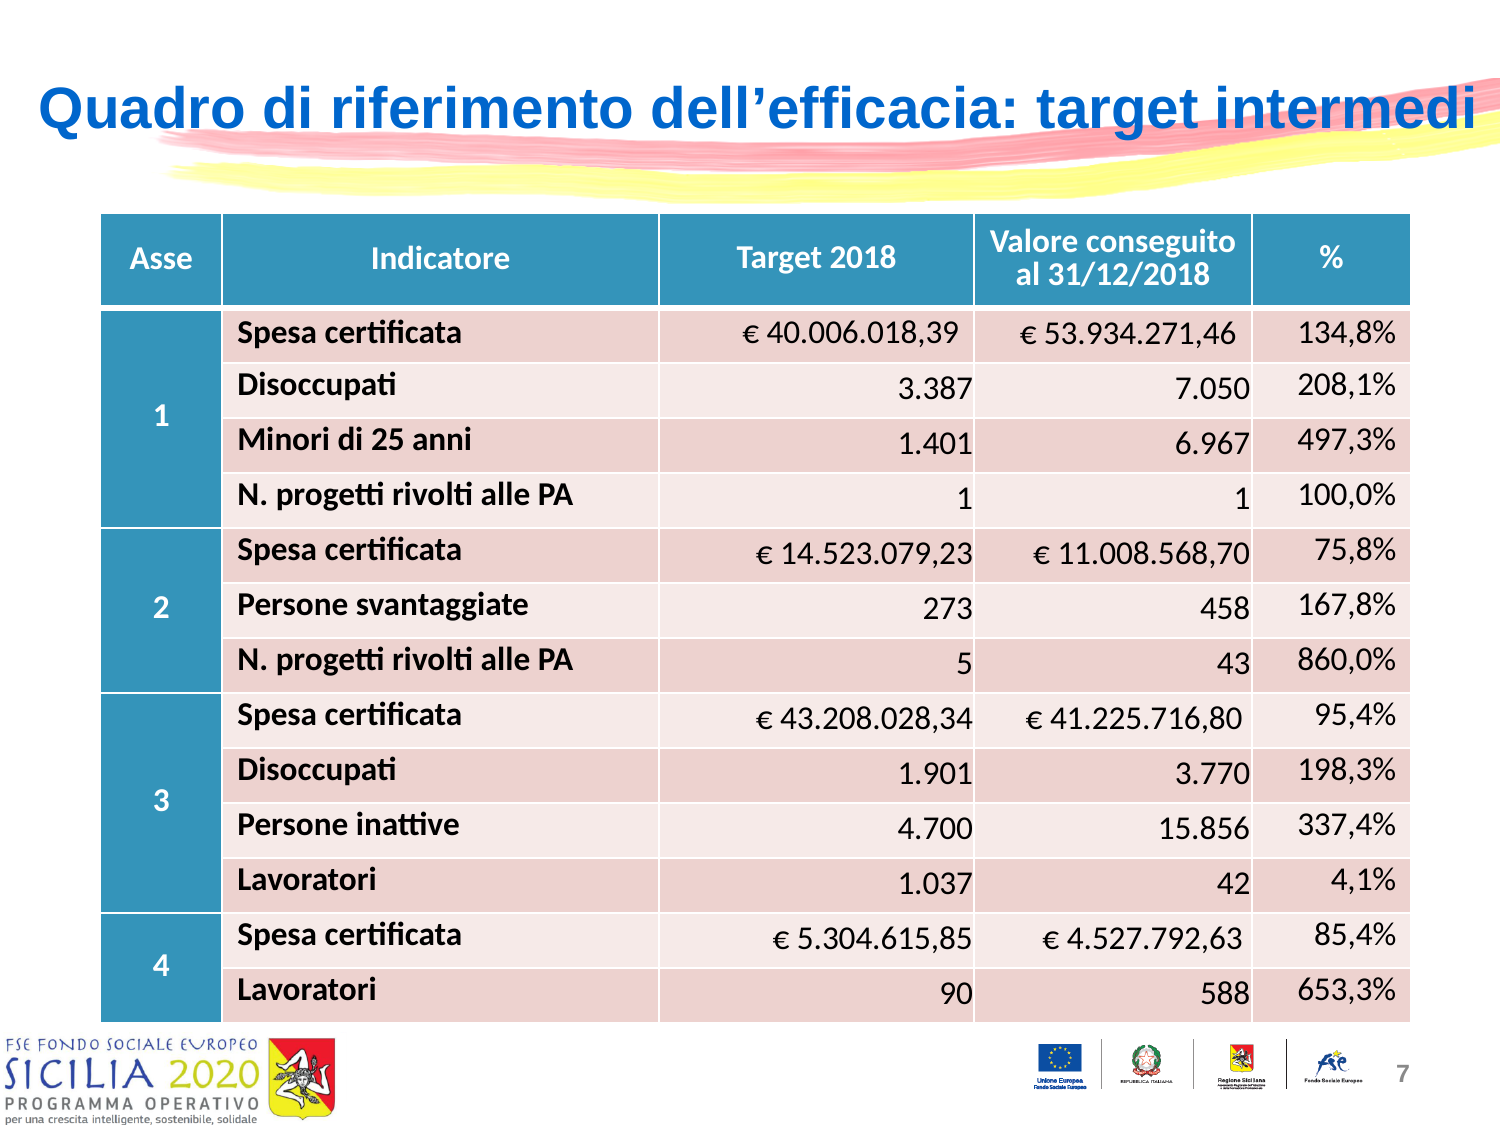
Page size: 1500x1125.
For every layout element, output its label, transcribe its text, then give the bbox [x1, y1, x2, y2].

table_cell € 4.527.792,63 [975, 903, 1251, 956]
picture [100, 77, 1500, 209]
text_box Quadro di riferimento dell’efficacia: target intermedi [17, 63, 1500, 148]
table_cell 7.050 [975, 360, 1251, 413]
table_cell 458 [975, 578, 1251, 630]
slide_number 7 [1382, 1042, 1425, 1103]
table_cell Disoccupati [223, 360, 658, 413]
table_header % [1253, 218, 1410, 303]
table_header Indicatore [223, 218, 658, 303]
table_header Target 2018 [660, 218, 973, 303]
table_cell 167,8% [1253, 578, 1410, 630]
table_cell 1.401 [660, 415, 973, 467]
table_cell 75,8% [1253, 523, 1410, 576]
table_cell 85,4% [1253, 903, 1410, 956]
table_cell 95,4% [1253, 686, 1410, 739]
table_cell € 5.304.615,85 [660, 903, 973, 956]
table_cell 653,3% [1253, 957, 1410, 1010]
table_cell Spesa certificata [223, 686, 658, 739]
table_cell N. progetti rivolti alle PA [223, 469, 658, 522]
table_cell € 43.208.028,34 [660, 686, 973, 739]
table_cell 5 [660, 632, 973, 684]
table_cell 43 [975, 632, 1251, 684]
table_cell Disoccupati [223, 740, 658, 793]
table_cell 1.037 [660, 849, 973, 901]
table_cell 4 [101, 903, 221, 1010]
table_cell Spesa certificata [223, 903, 658, 956]
picture [0, 1031, 348, 1125]
table_cell Lavoratori [223, 849, 658, 901]
table_cell 42 [975, 849, 1251, 901]
table_cell 337,4% [1253, 795, 1410, 847]
table_cell Minori di 25 anni [223, 415, 658, 467]
table_cell 2 [101, 523, 221, 684]
table_cell 198,3% [1253, 740, 1410, 793]
table_cell 3.387 [660, 360, 973, 413]
table_cell 1 [101, 308, 221, 522]
table_cell 1 [660, 469, 973, 522]
table_cell 6.967 [975, 415, 1251, 467]
table_header Valore conseguito al 31/12/2018 [975, 218, 1251, 303]
table_cell 100,0% [1253, 469, 1410, 522]
table_cell € 53.934.271,46 [975, 308, 1251, 359]
table_cell 497,3% [1253, 415, 1410, 467]
table_cell 4.700 [660, 795, 973, 847]
table_cell 90 [660, 957, 973, 1010]
table_cell 273 [660, 578, 973, 630]
table_cell Persone inattive [223, 795, 658, 847]
table_cell 1 [975, 469, 1251, 522]
table_cell Lavoratori [223, 957, 658, 1010]
table_cell 3 [101, 686, 221, 901]
table_cell € 11.008.568,70 [975, 523, 1251, 576]
table_cell 208,1% [1253, 360, 1410, 413]
table_cell Spesa certificata [223, 308, 658, 359]
table_cell 15.856 [975, 795, 1251, 847]
table_cell 4,1% [1253, 849, 1410, 901]
table_cell € 40.006.018,39 [660, 308, 973, 359]
picture [1009, 1034, 1377, 1107]
table_cell Persone svantaggiate [223, 578, 658, 630]
table_header Asse [101, 217, 221, 303]
table_cell 1.901 [660, 740, 973, 793]
table_cell € 14.523.079,23 [660, 523, 973, 576]
table_cell N. progetti rivolti alle PA [223, 632, 658, 684]
table_cell Spesa certificata [223, 523, 658, 576]
table_cell 588 [975, 957, 1251, 1010]
table_cell € 41.225.716,80 [975, 686, 1251, 739]
table_cell 134,8% [1253, 308, 1410, 359]
table_cell 860,0% [1253, 632, 1410, 684]
table_cell 3.770 [975, 740, 1251, 793]
